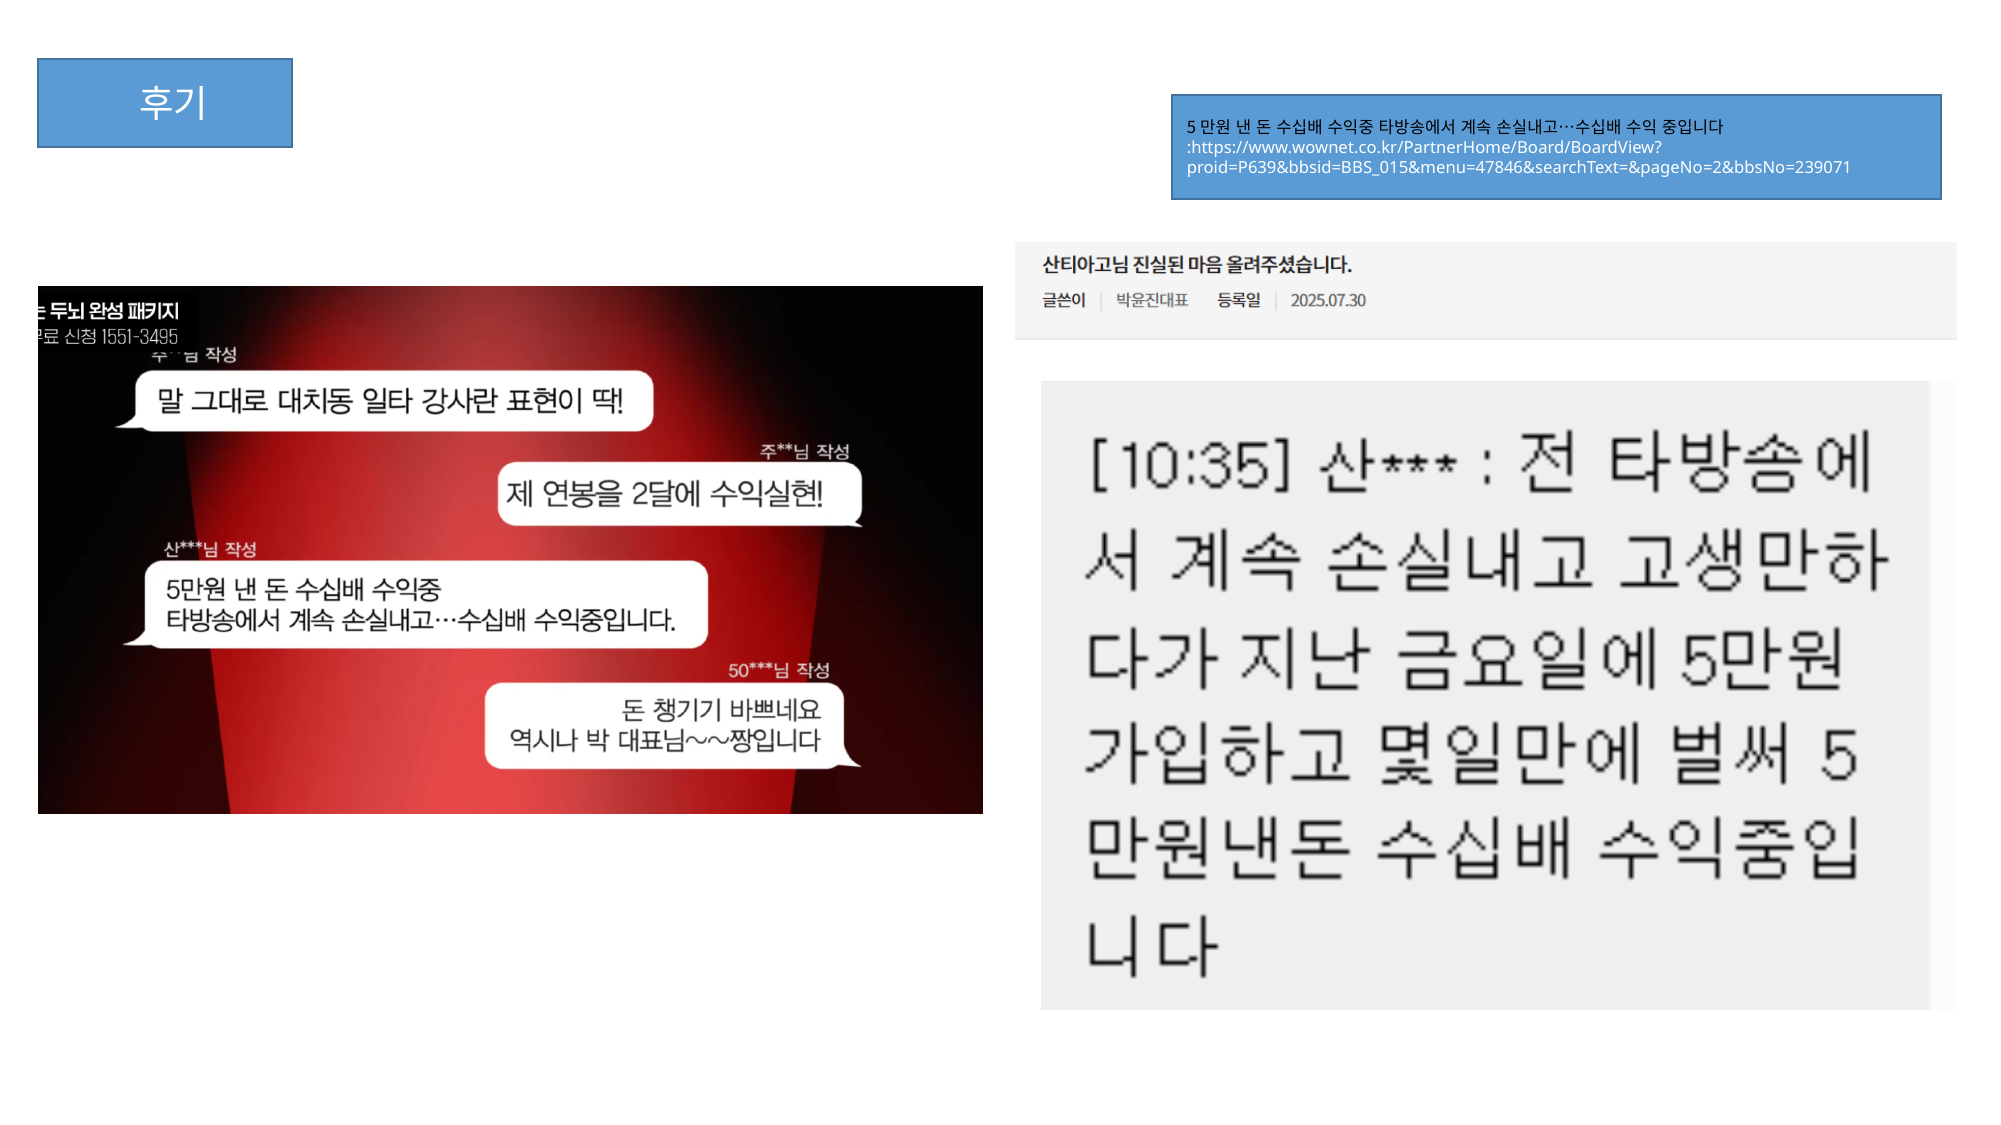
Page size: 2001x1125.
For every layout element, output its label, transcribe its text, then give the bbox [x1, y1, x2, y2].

picture [38, 286, 983, 814]
picture [1015, 242, 1957, 1034]
text_box 후기 [37, 58, 293, 148]
text_box 5만원 낸 돈 수십배 수익중 타방송에서 계속 손실내고…수십배 수익 중입니다 :https://www.wownet.co.kr/PartnerHome/Board/BoardView?proid=P639&bbsid=BBS_015&menu=47846&searchText=&pageNo=2&bbsNo=239071 [1171, 94, 1942, 200]
